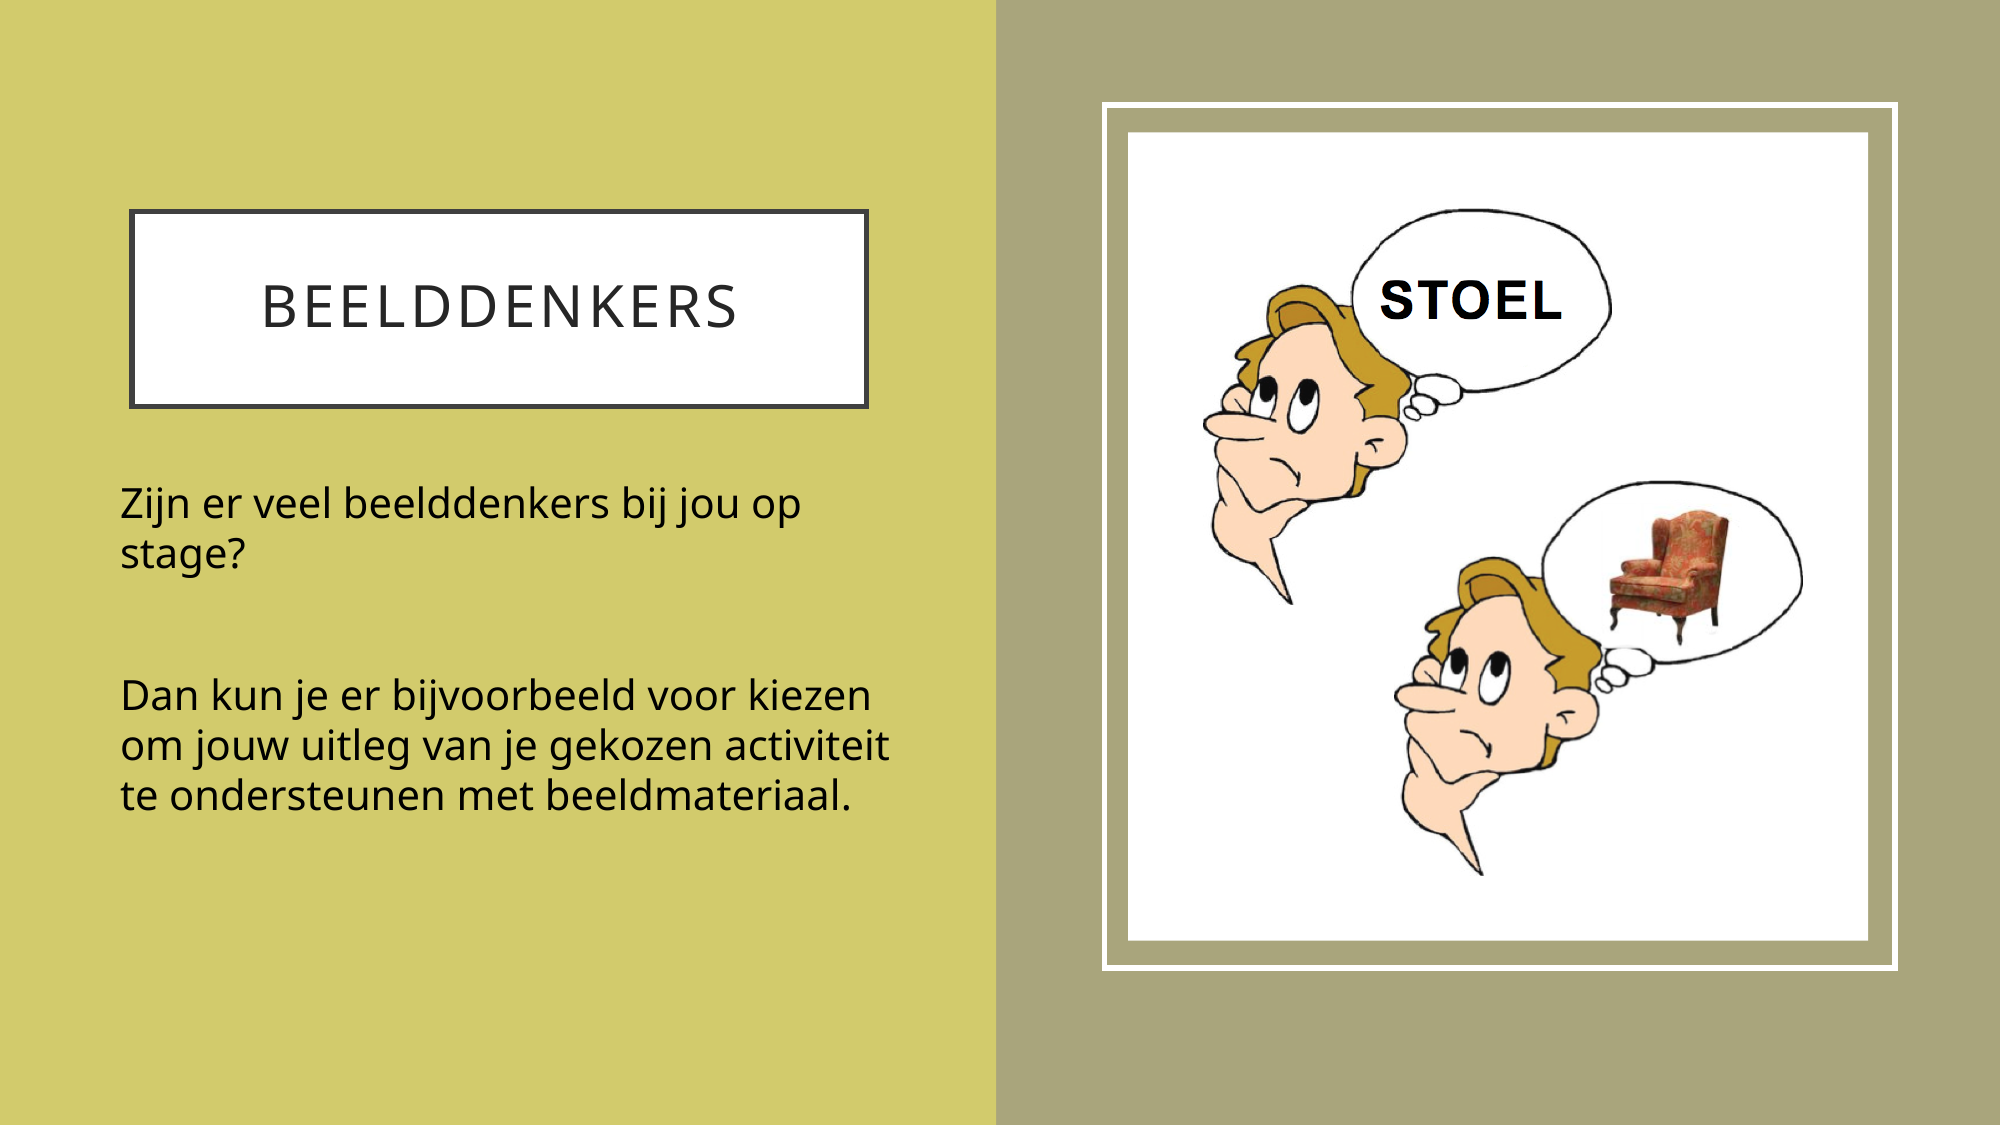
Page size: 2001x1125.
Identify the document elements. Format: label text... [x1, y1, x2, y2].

title beelddenkers [129, 209, 869, 409]
list Zijn er veel beelddenkers bij jou op stage? Dan kun je er bijvoorbeeld voor kiezen om jouw uitleg van je gekozen activiteit te ondersteunen met beeldmateriaal. [105, 468, 923, 969]
picture [1158, 162, 1842, 911]
text_box [0, 0, 997, 1125]
text_box [1127, 131, 1869, 942]
text_box [1103, 104, 1896, 969]
